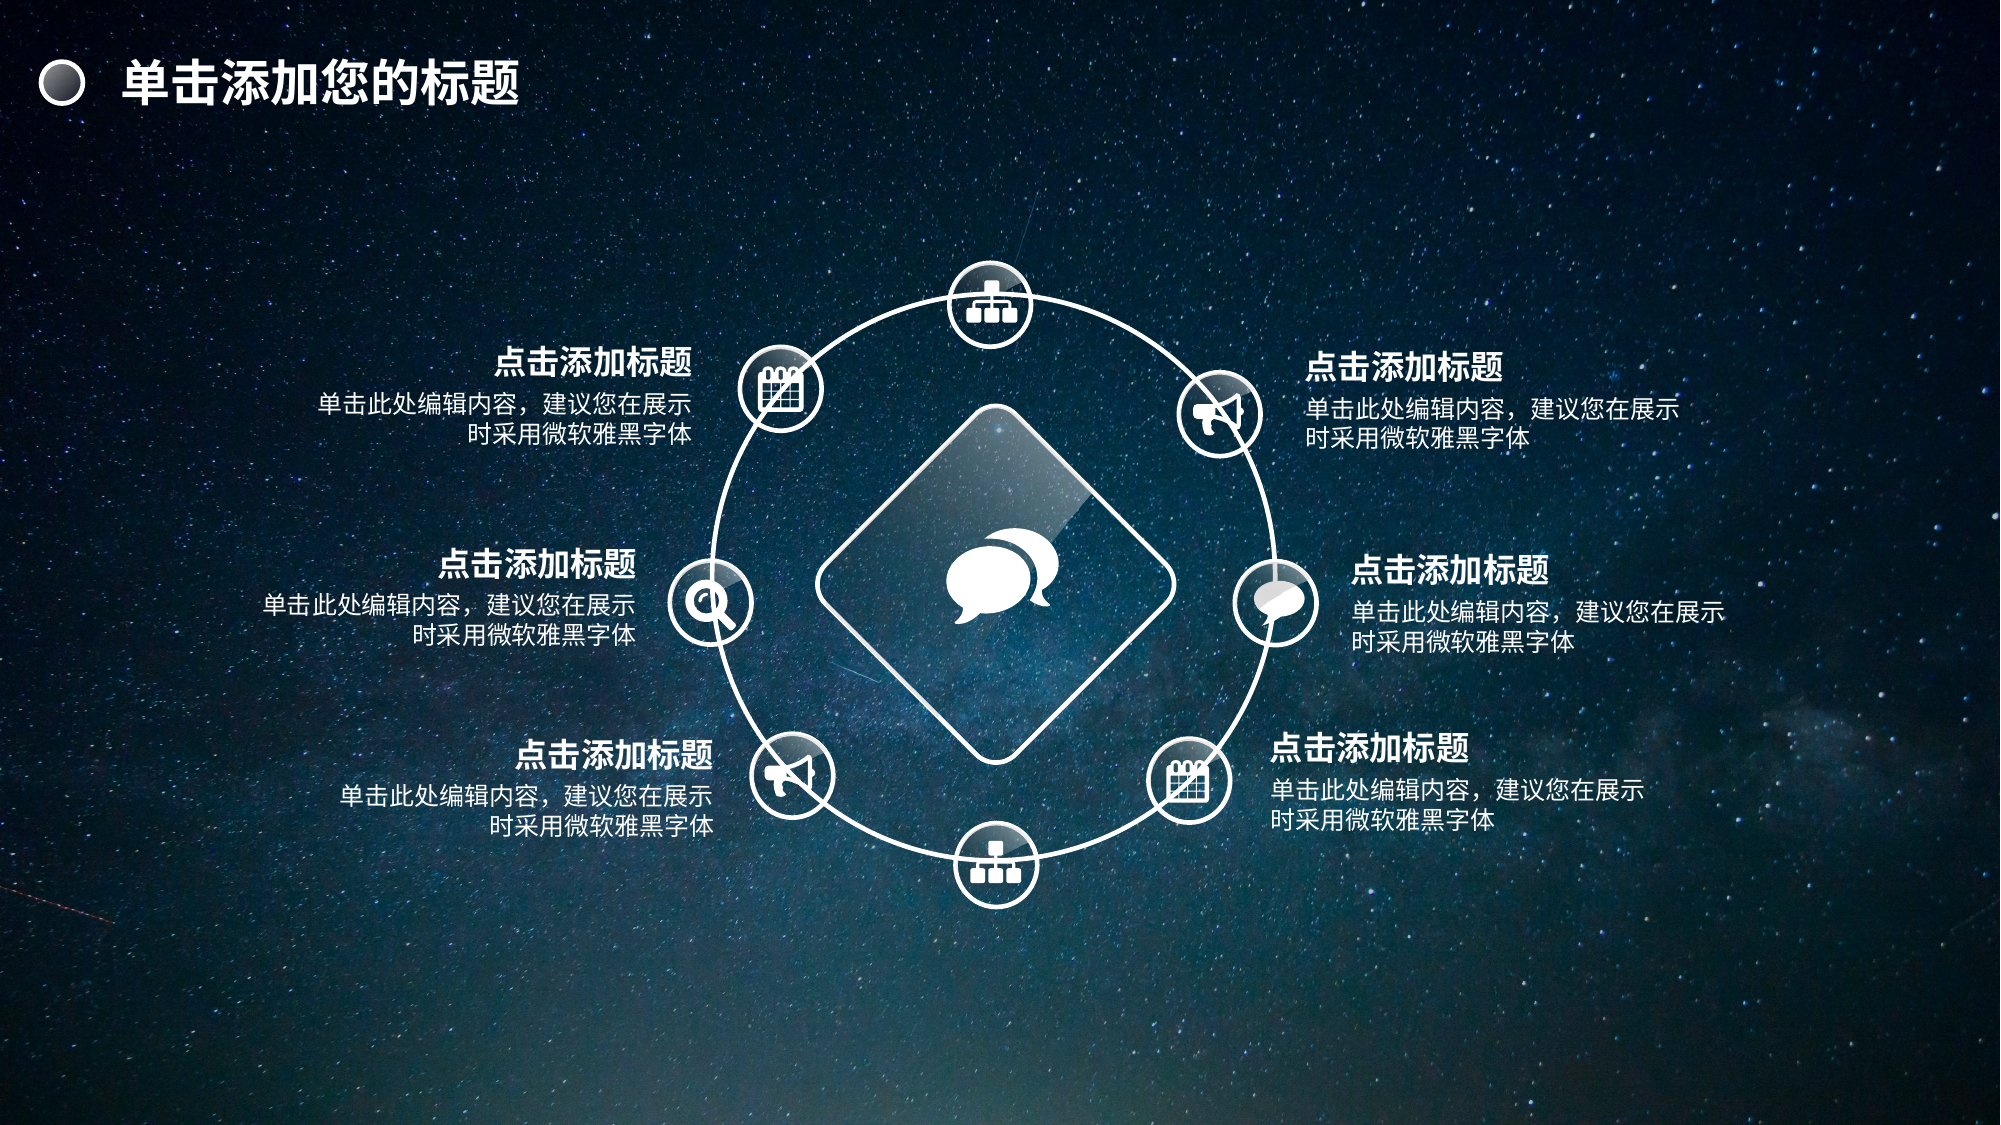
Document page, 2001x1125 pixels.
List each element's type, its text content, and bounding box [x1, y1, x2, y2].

text_box 单击此处编辑内容，建议您在展示时采用微软雅黑字体 [254, 589, 638, 650]
text_box 点击添加标题 [372, 341, 693, 382]
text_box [669, 560, 752, 645]
text_box 点击添加标题 [1269, 727, 1591, 768]
text_box 单击此处编辑内容，建议您在展示时采用微软雅黑字体 [1305, 393, 1689, 454]
text_box 点击添加标题 [393, 733, 715, 774]
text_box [739, 346, 822, 431]
text_box 单击此处编辑内容，建议您在展示时采用微软雅黑字体 [331, 780, 714, 841]
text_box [949, 262, 1032, 347]
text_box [751, 733, 834, 818]
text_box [861, 450, 1131, 719]
text_box 点击添加标题 [316, 542, 638, 583]
picture [0, 0, 2000, 1125]
text_box [711, 295, 1276, 859]
text_box 单击此处编辑内容，建议您在展示时采用微软雅黑字体 [1350, 596, 1734, 657]
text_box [1178, 372, 1261, 457]
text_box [1234, 561, 1317, 646]
text_box 单击添加您的标题 [105, 43, 801, 119]
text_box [955, 823, 1038, 908]
text_box 单击此处编辑内容，建议您在展示时采用微软雅黑字体 [1270, 774, 1654, 835]
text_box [1148, 738, 1231, 823]
text_box 单击此处编辑内容，建议您在展示时采用微软雅黑字体 [310, 388, 693, 449]
text_box 点击添加标题 [1350, 549, 1671, 590]
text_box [944, 526, 1061, 625]
text_box 点击添加标题 [1304, 346, 1626, 387]
